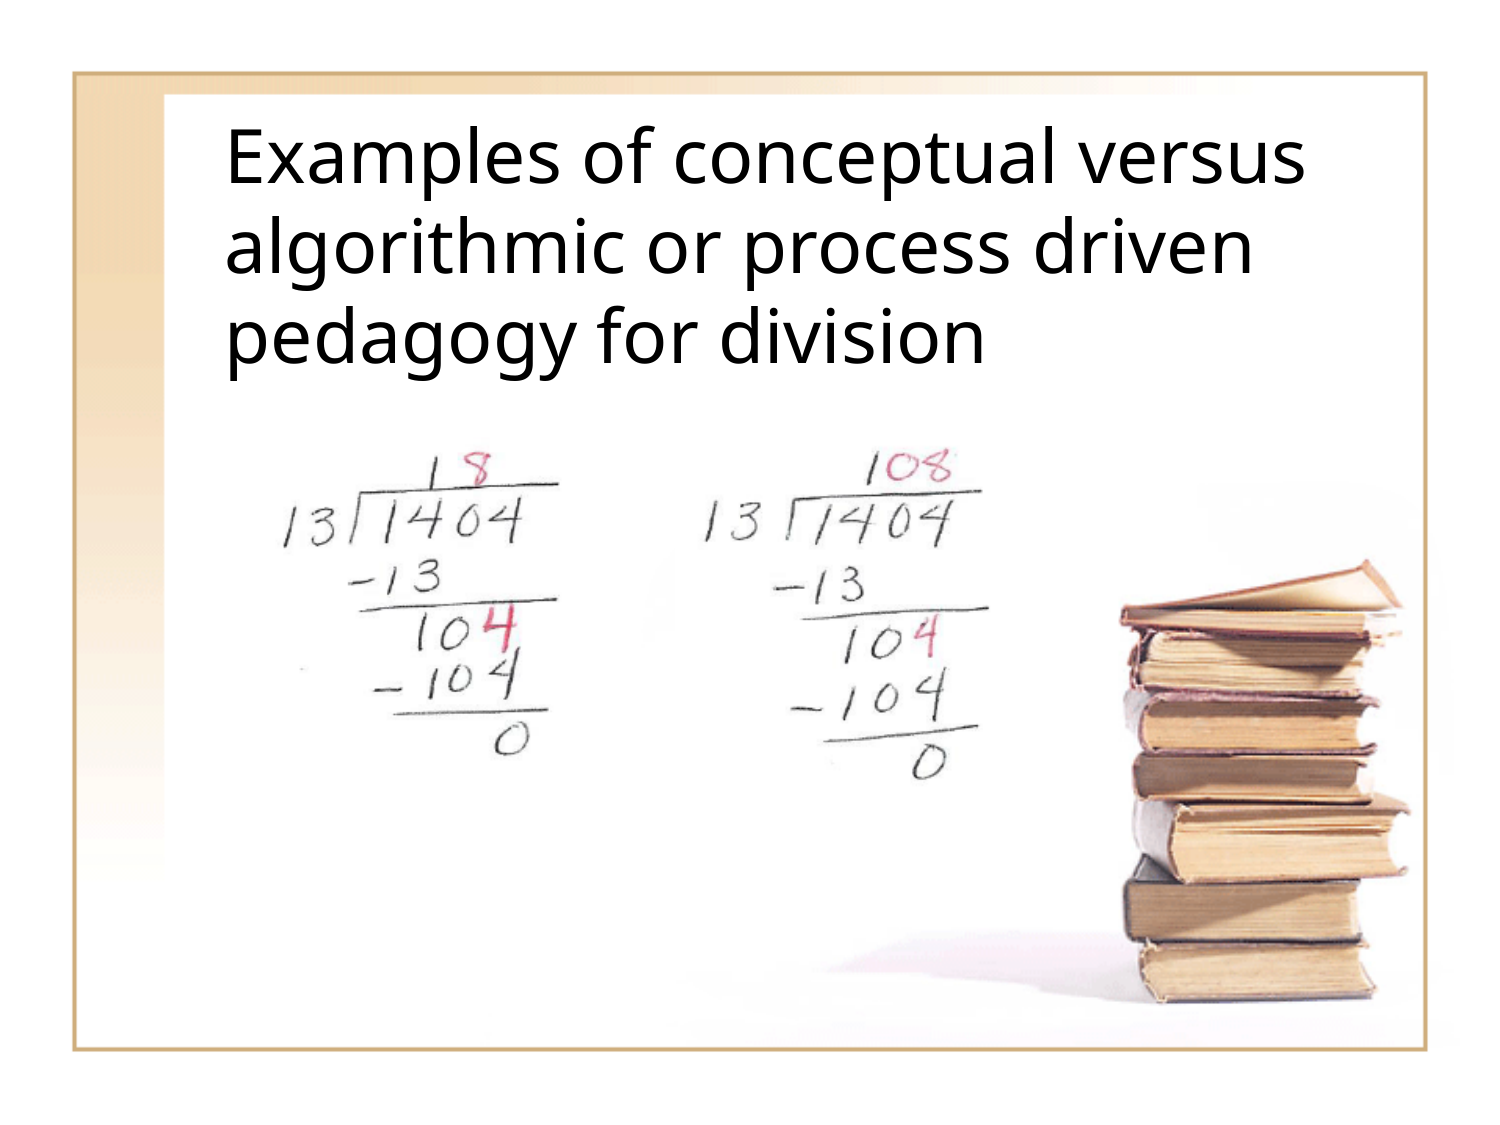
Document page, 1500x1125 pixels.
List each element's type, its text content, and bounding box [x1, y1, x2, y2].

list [237, 437, 607, 775]
picture [0, 0, 1500, 1125]
title Examples of conceptual versus algorithmic or process driven pedagogy for division [209, 112, 1373, 375]
